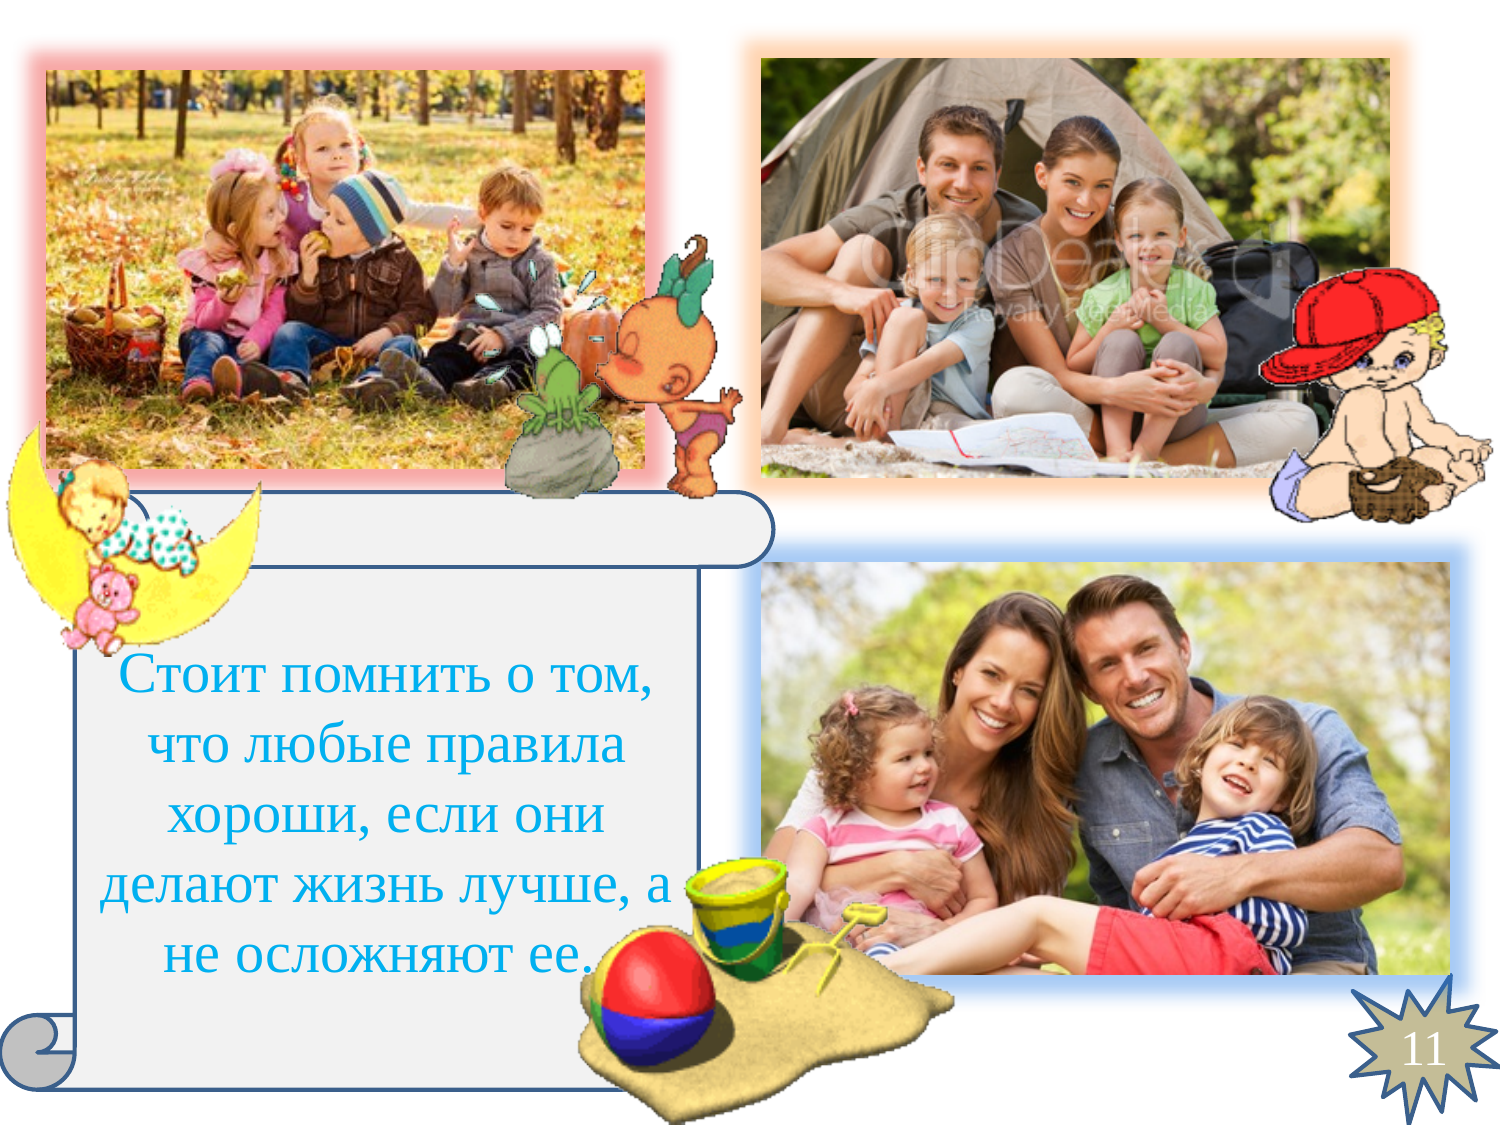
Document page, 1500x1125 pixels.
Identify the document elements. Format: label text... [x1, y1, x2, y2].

picture [573, 562, 1450, 1125]
text_box Стоит помнить о том, что любые правила хороши, если они делают жизнь лучше, а не осложняют ее. [0, 490, 776, 1092]
picture [0, 58, 1500, 657]
text_box 11 [1347, 994, 1500, 1125]
